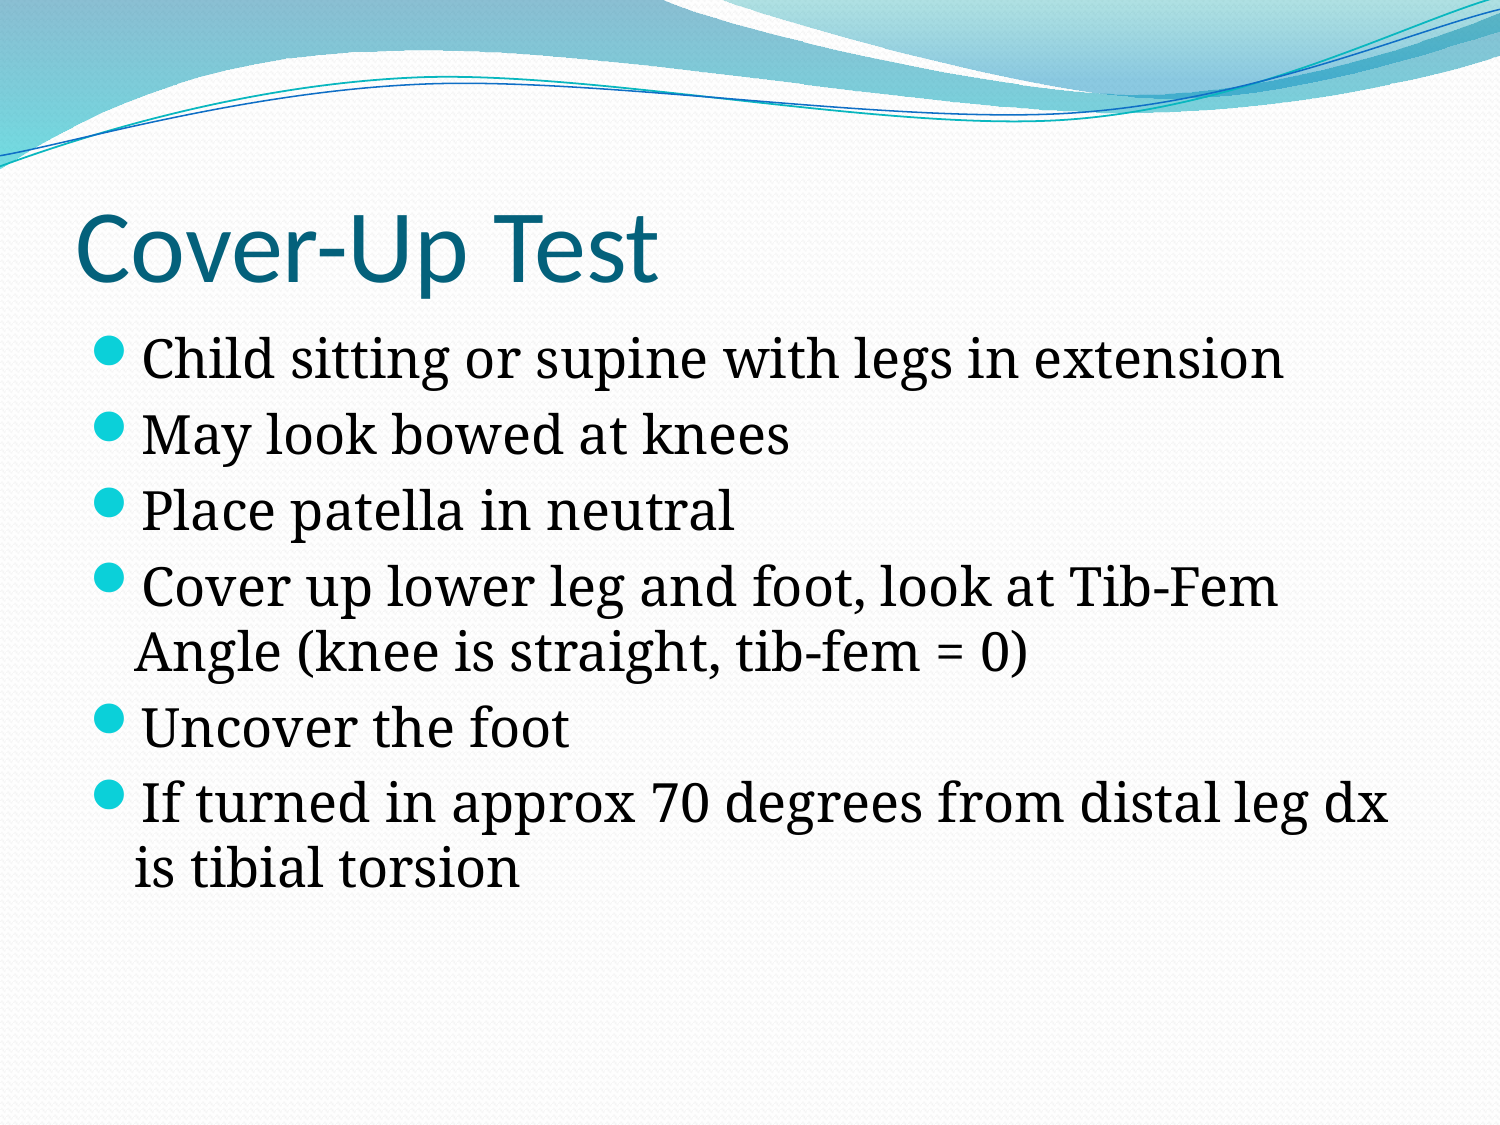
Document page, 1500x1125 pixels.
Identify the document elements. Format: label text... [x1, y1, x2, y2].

list Child sitting or supine with legs in extension May look bowed at knees Place patella in neutral Cover up lower leg and foot, look at Tib-Fem Angle (knee is straight, tib-fem = 0) Uncover the foot If turned in approx 70 degrees from distal leg dx is tibial torsion [75, 317, 1425, 1038]
title Cover-Up Test [75, 115, 1425, 303]
